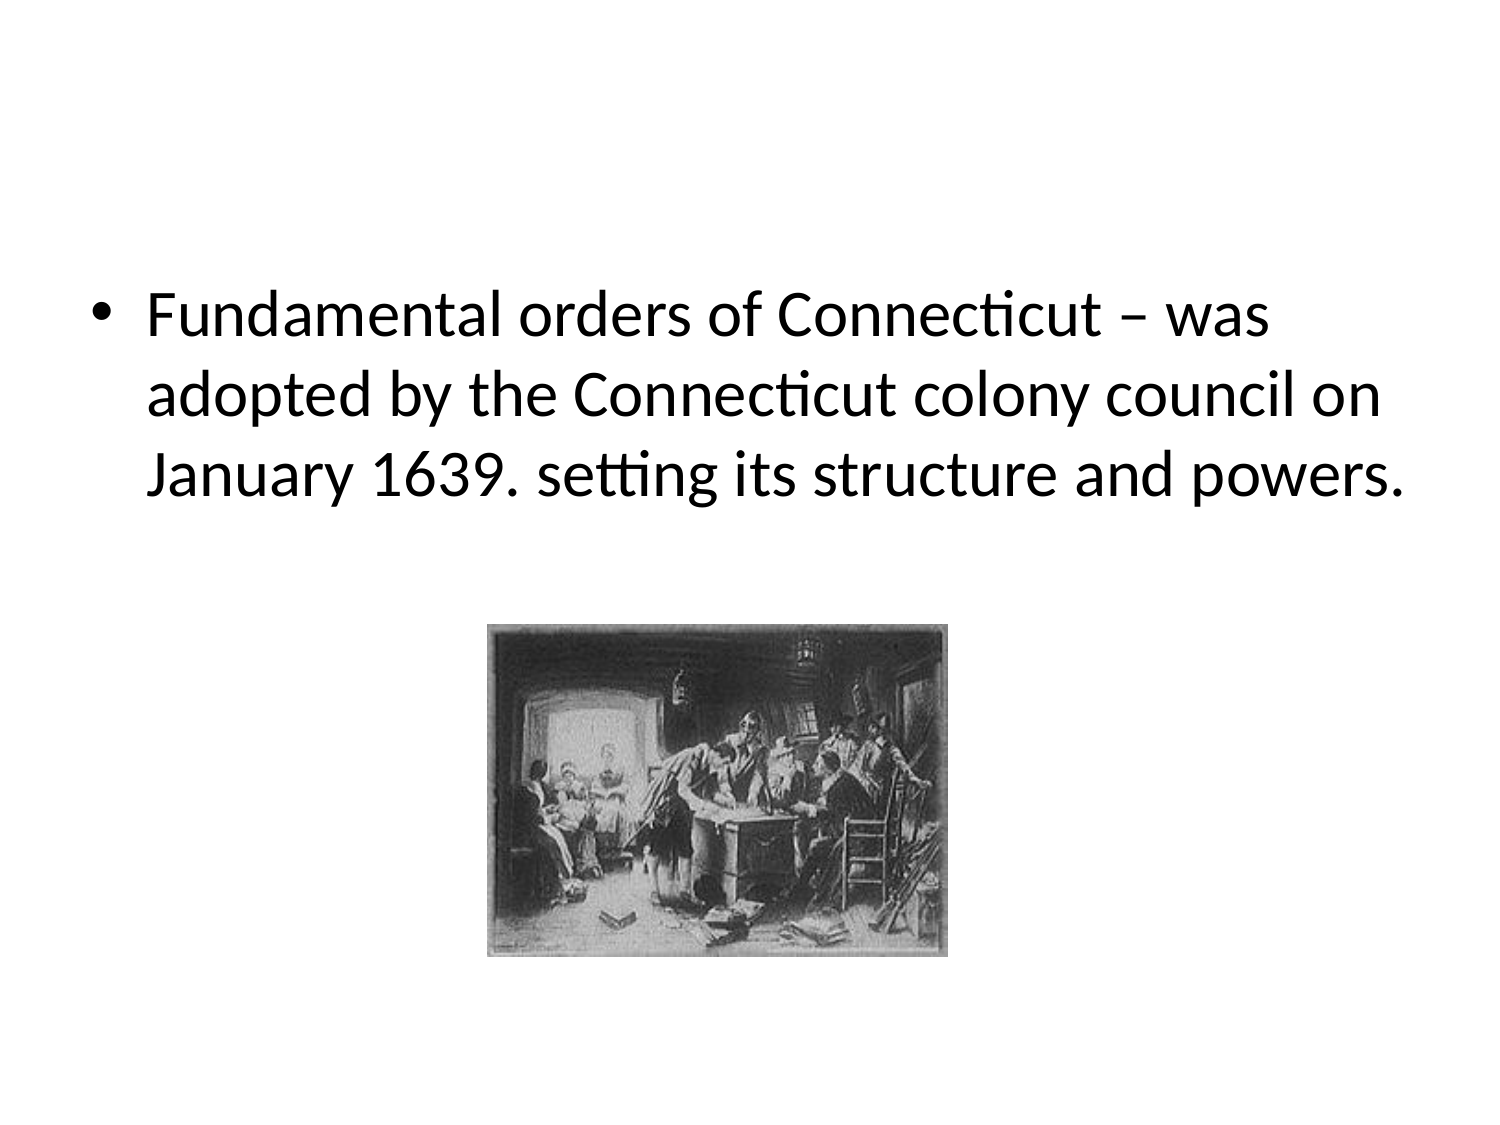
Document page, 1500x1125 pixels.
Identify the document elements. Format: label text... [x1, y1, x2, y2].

list Fundamental orders of Connecticut – was adopted by the Connecticut colony council on January 1639. setting its structure and powers. [75, 262, 1425, 1005]
picture [487, 624, 948, 957]
